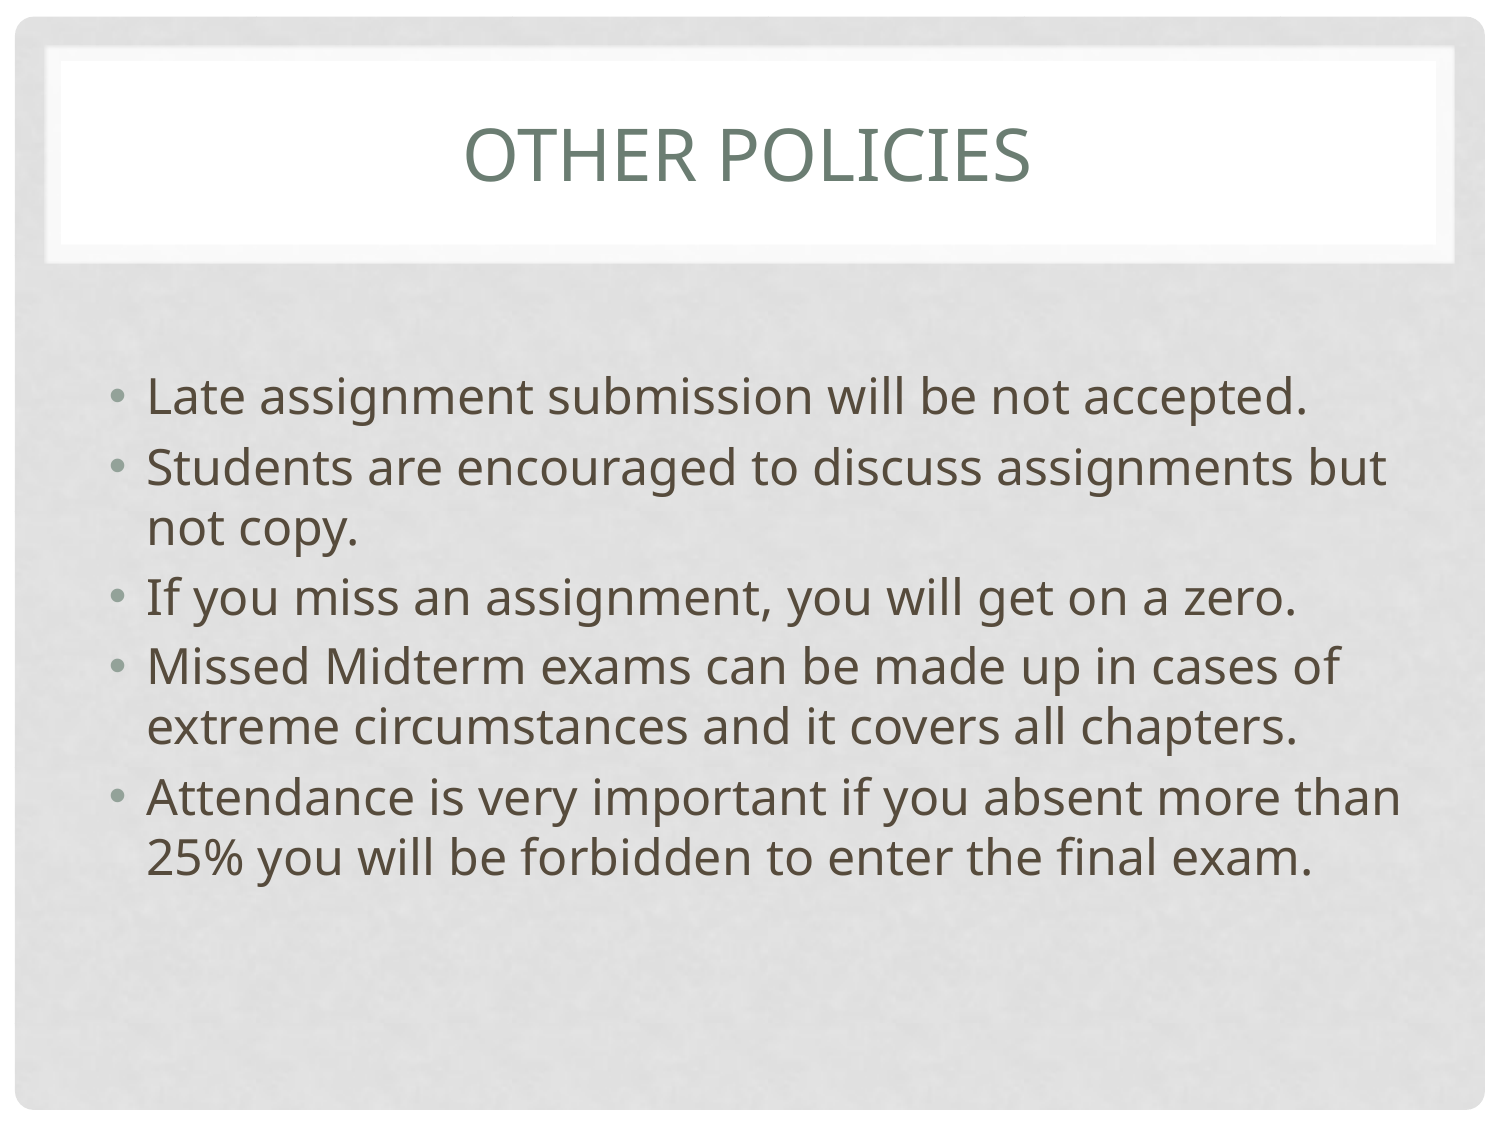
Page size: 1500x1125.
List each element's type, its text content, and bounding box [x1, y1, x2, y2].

list Late assignment submission will be not accepted. Students are encouraged to discuss assignments but not copy. If you miss an assignment, you will get on a zero. Missed Midterm exams can be made up in cases of extreme circumstances and it covers all chapters. Attendance is very important if you absent more than 25% you will be forbidden to enter the final exam. [75, 287, 1425, 1005]
title Other policies [69, 66, 1425, 238]
